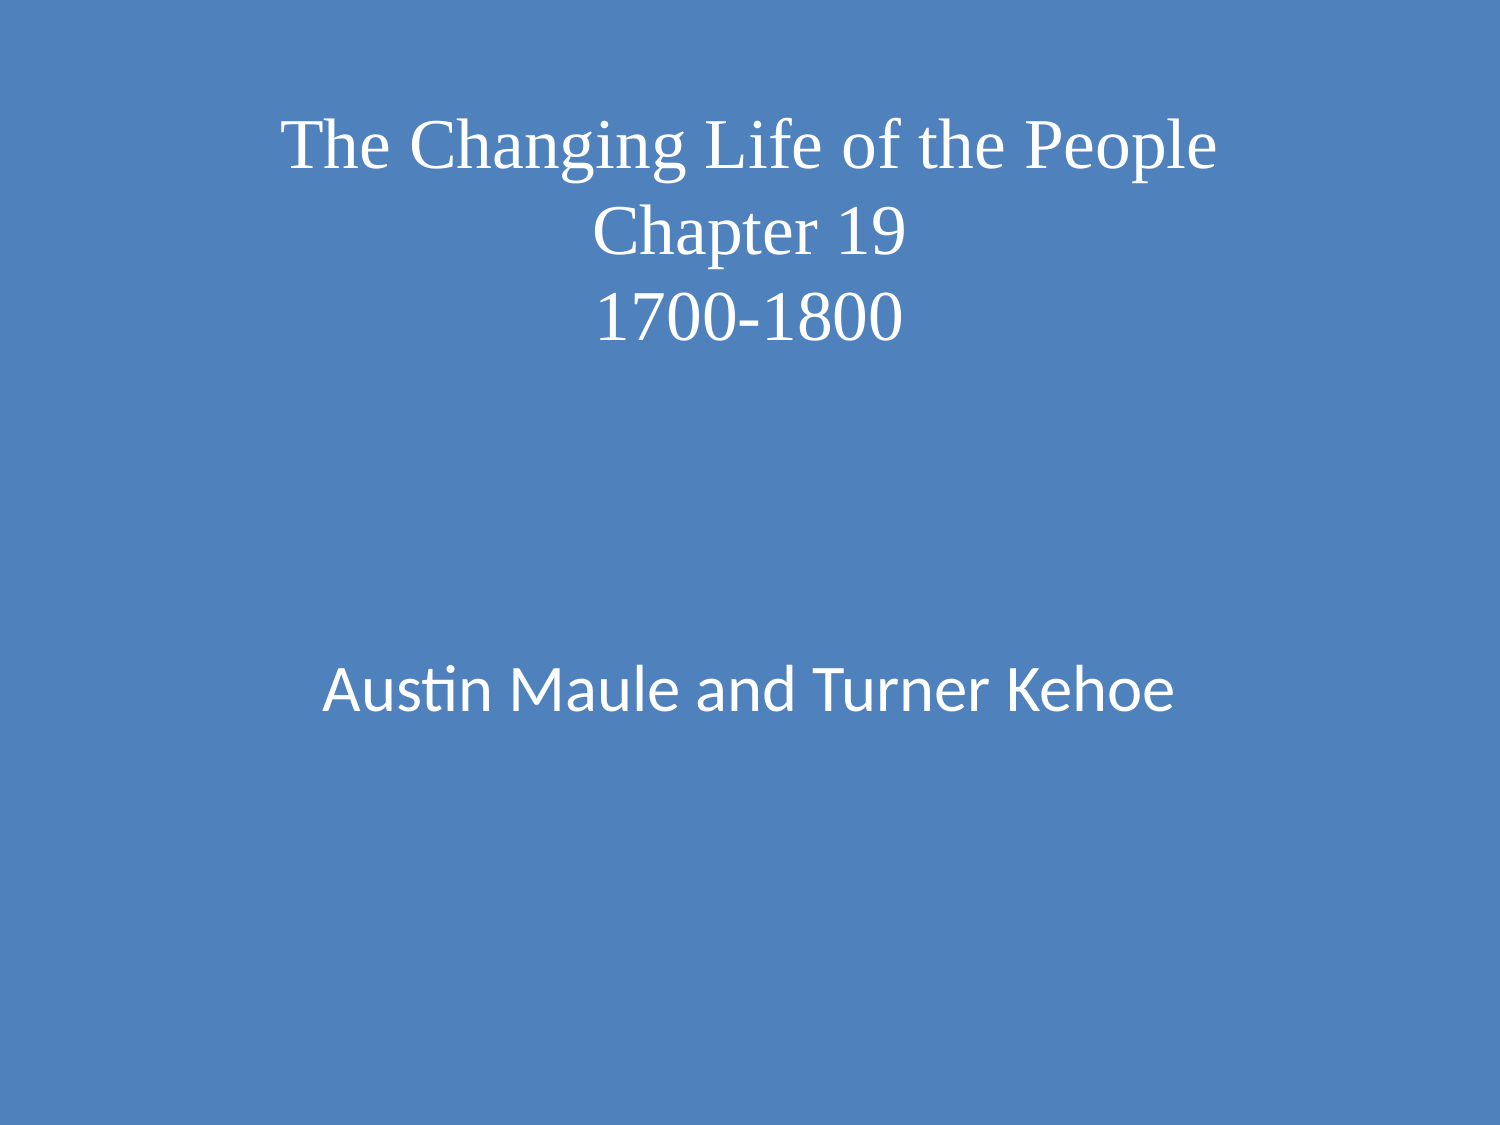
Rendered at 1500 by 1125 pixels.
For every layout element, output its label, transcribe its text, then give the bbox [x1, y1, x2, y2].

subtitle Austin Maule and Turner Kehoe [225, 637, 1275, 925]
title The Changing Life of the People Chapter 19 1700-1800 [112, 87, 1388, 450]
